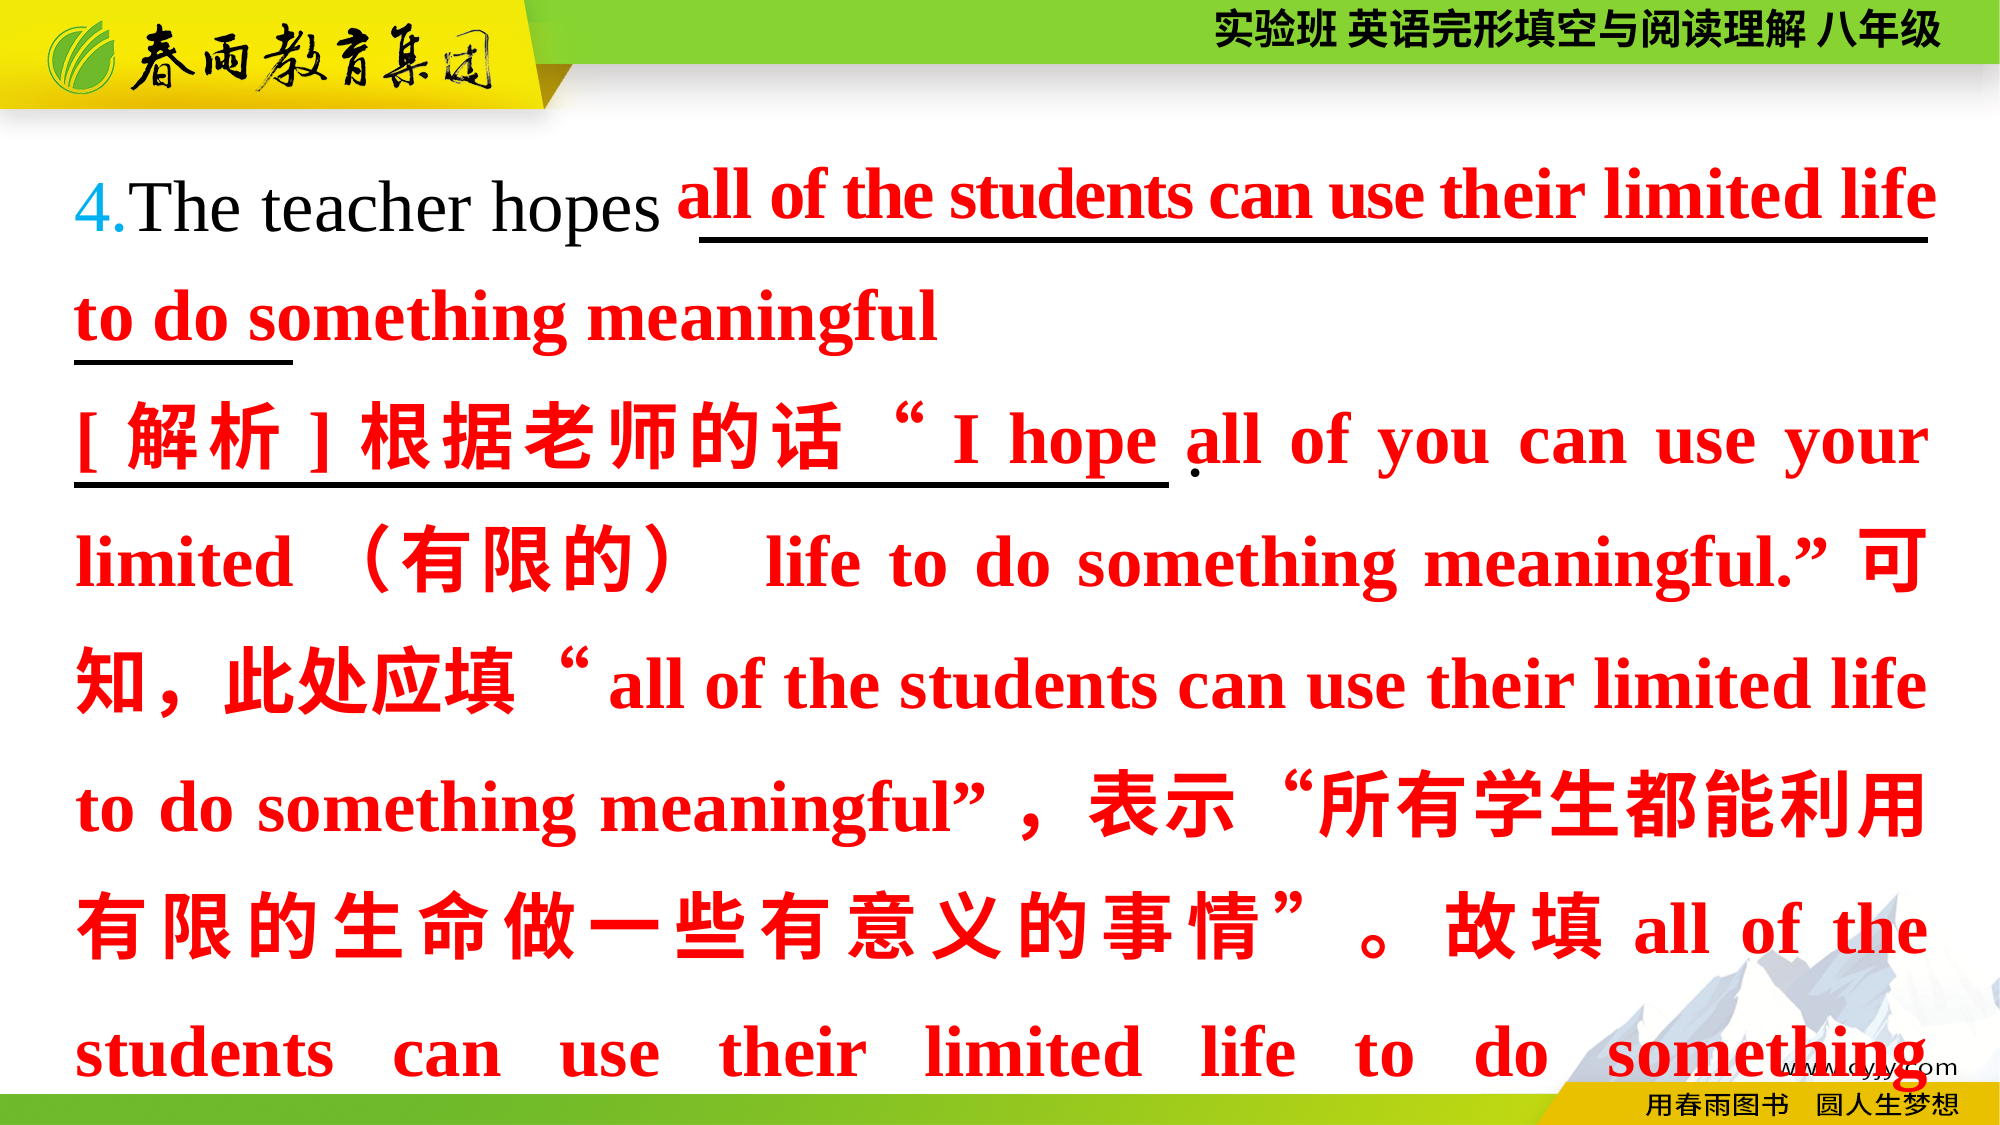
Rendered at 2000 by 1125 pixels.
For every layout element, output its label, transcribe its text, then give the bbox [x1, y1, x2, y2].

text_box all of the students can use their limited life to do something meaningful [59, 102, 1996, 363]
picture [0, 0, 2000, 1125]
text_box [解析]根据老师的话“I hope all of you can use your limited（有限的） life to do something meaningful.”可知，此处应填“all of the students can use their limited life to do something meaningful”，表示“所有学生都能利用有限的生命做一些有意义的事情”。故填all of the students can use their limited life to do something meaningful。 [60, 363, 1945, 1125]
